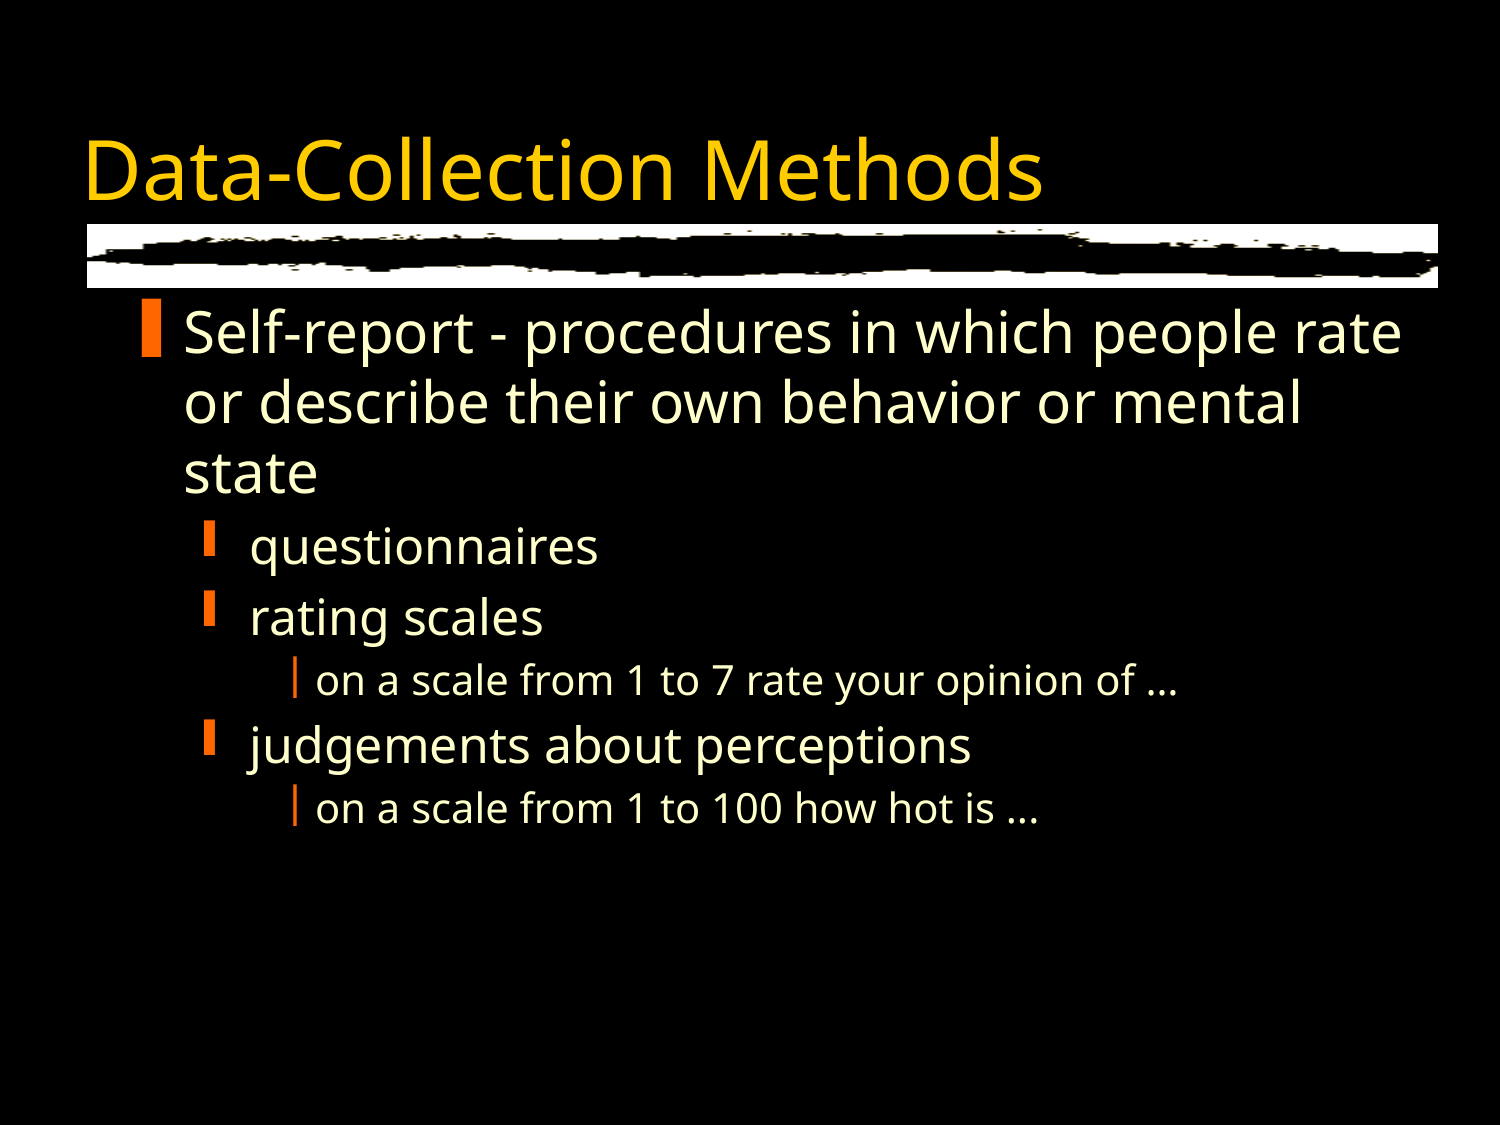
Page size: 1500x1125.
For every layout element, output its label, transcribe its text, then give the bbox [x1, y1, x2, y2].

list Self-report - procedures in which people rate or describe their own behavior or mental state questionnaires rating scales on a scale from 1 to 7 rate your opinion of … judgements about perceptions on a scale from 1 to 100 how hot is ... [112, 287, 1438, 973]
title Data-Collection Methods [66, 37, 1342, 226]
